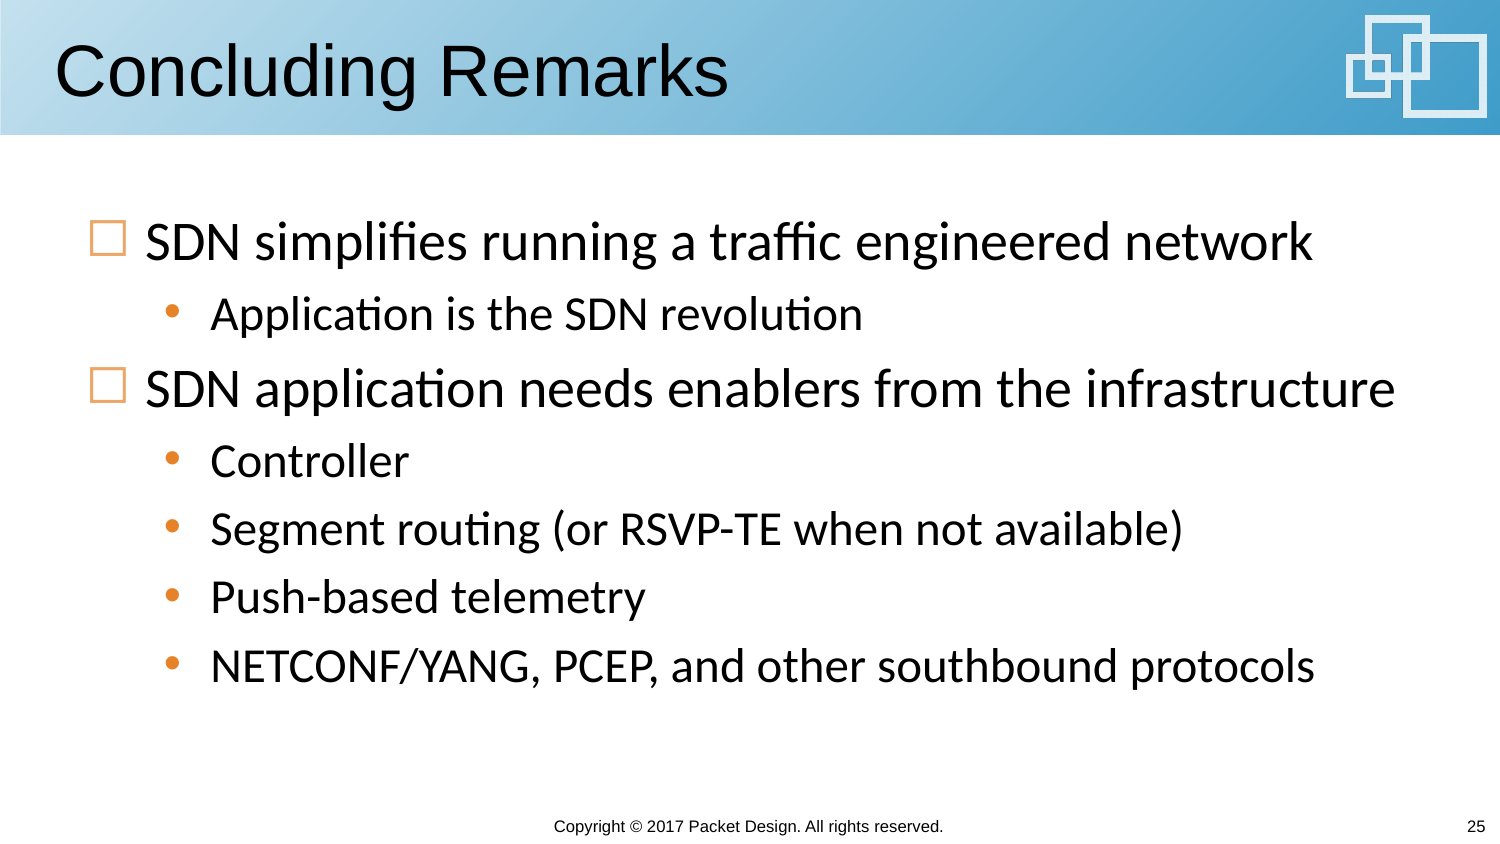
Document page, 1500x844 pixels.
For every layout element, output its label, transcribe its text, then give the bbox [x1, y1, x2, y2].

list SDN simplifies running a traffic engineered network Application is the SDN revolution SDN application needs enablers from the infrastructure Controller Segment routing (or RSVP-TE when not available) Push-based telemetry NETCONF/YANG, PCEP, and other southbound protocols [75, 196, 1425, 754]
picture [1346, 15, 1487, 118]
slide_number 25 [1150, 798, 1500, 844]
title Concluding Remarks [39, 0, 1275, 135]
picture [90, 220, 126, 256]
picture [90, 367, 126, 403]
footer Copyright © 2017 Packet Design. All rights reserved. [495, 798, 1004, 844]
